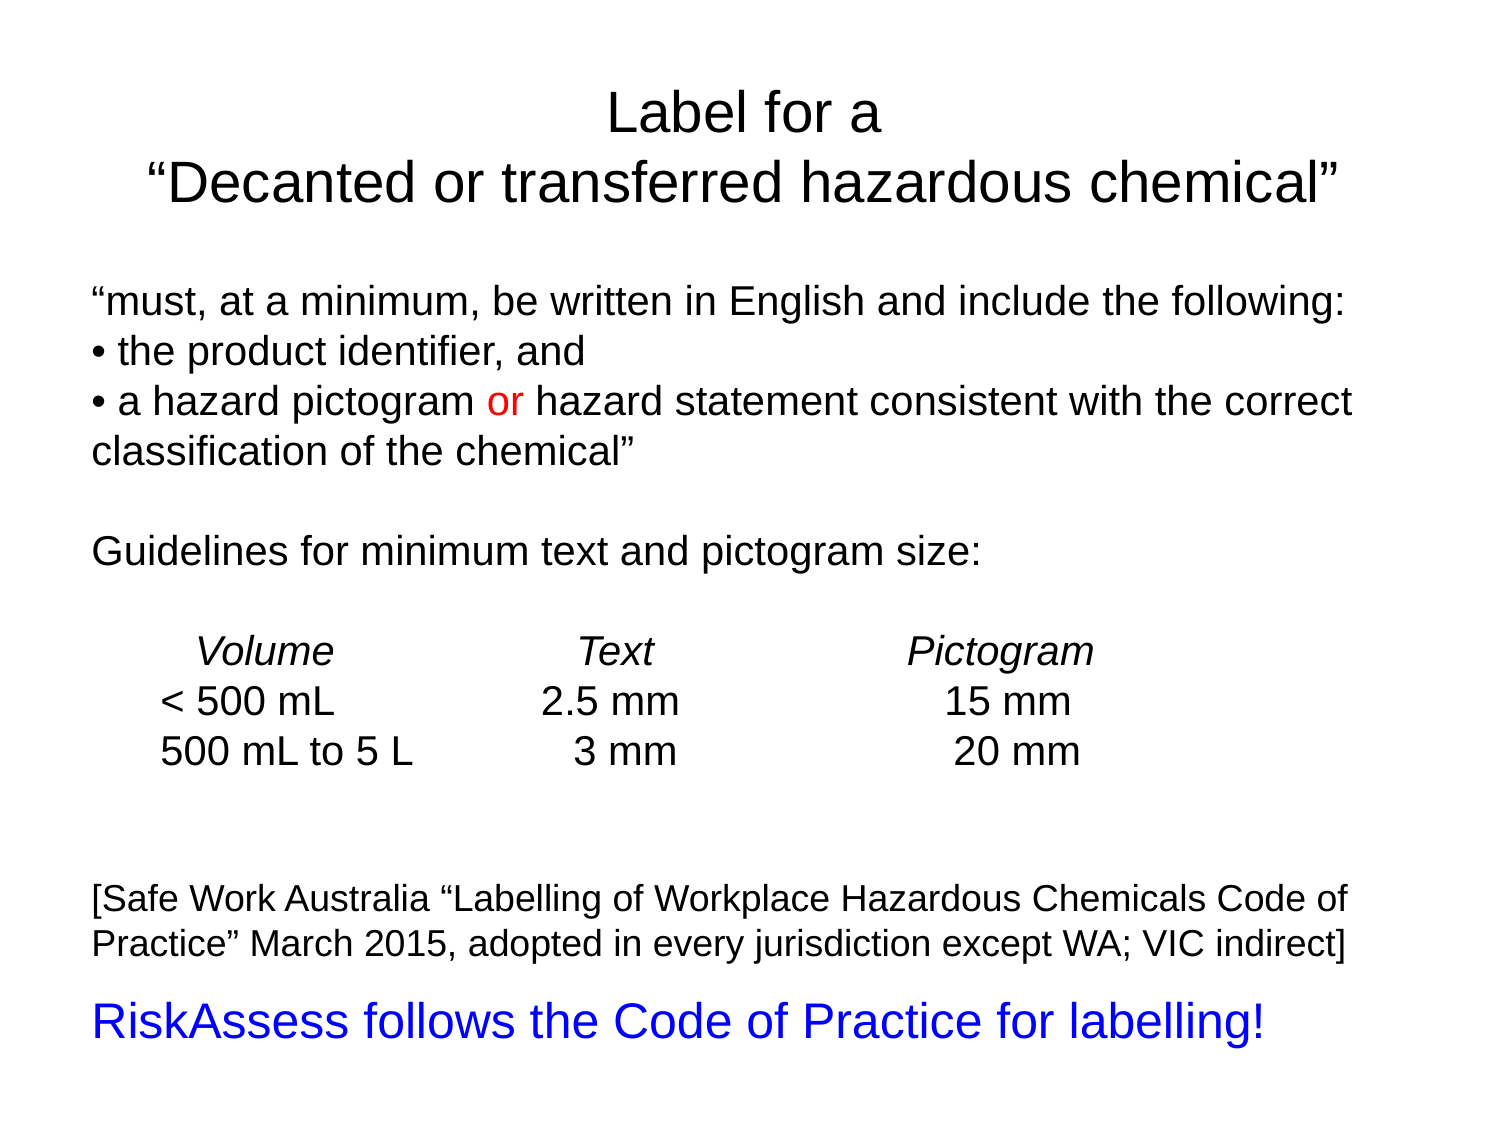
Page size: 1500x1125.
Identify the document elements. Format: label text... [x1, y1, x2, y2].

text_box Label for a “Decanted or transferred hazardous chemical” “must, at a minimum, be written in English and include the following: • the product identifier, and • a hazard pictogram or hazard statement consistent with the correct classification of the chemical” Guidelines for minimum text and pictogram size: Volume Text Pictogram < 500 mL 2.5 mm 15 mm 500 mL to 5 L 3 mm 20 mm [Safe Work Australia “Labelling of Workplace Hazardous Chemicals Code of Practice” March 2015, adopted in every jurisdiction except WA; VIC indirect] RiskAssess follows the Code of Practice for labelling! [76, 66, 1412, 1057]
